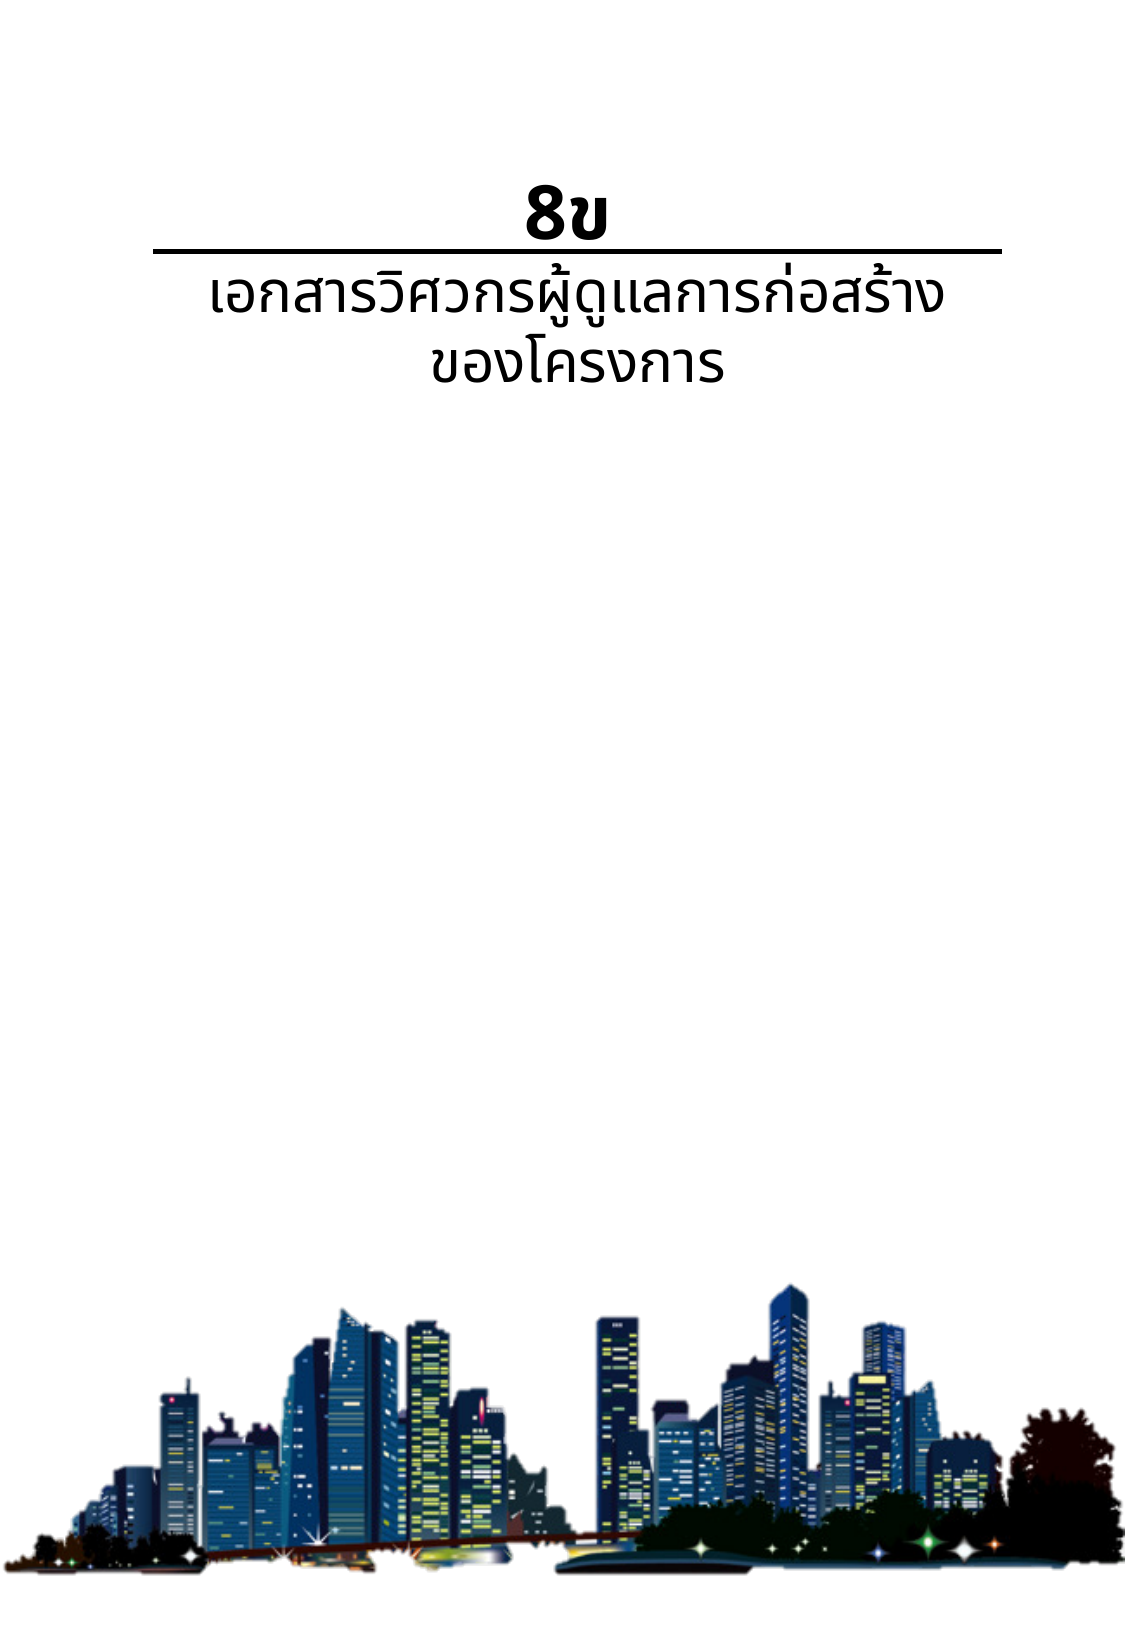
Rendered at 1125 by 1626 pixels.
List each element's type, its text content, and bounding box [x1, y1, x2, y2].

text_box 8ข เอกสารวิศวกรผู้ดูแลการก่อสร้างของโครงการ [153, 156, 1003, 251]
text_box 8ข เอกสารวิศวกรผู้ดูแลการก่อสร้างของโครงการ [153, 252, 1003, 402]
picture [0, 1148, 1125, 1623]
